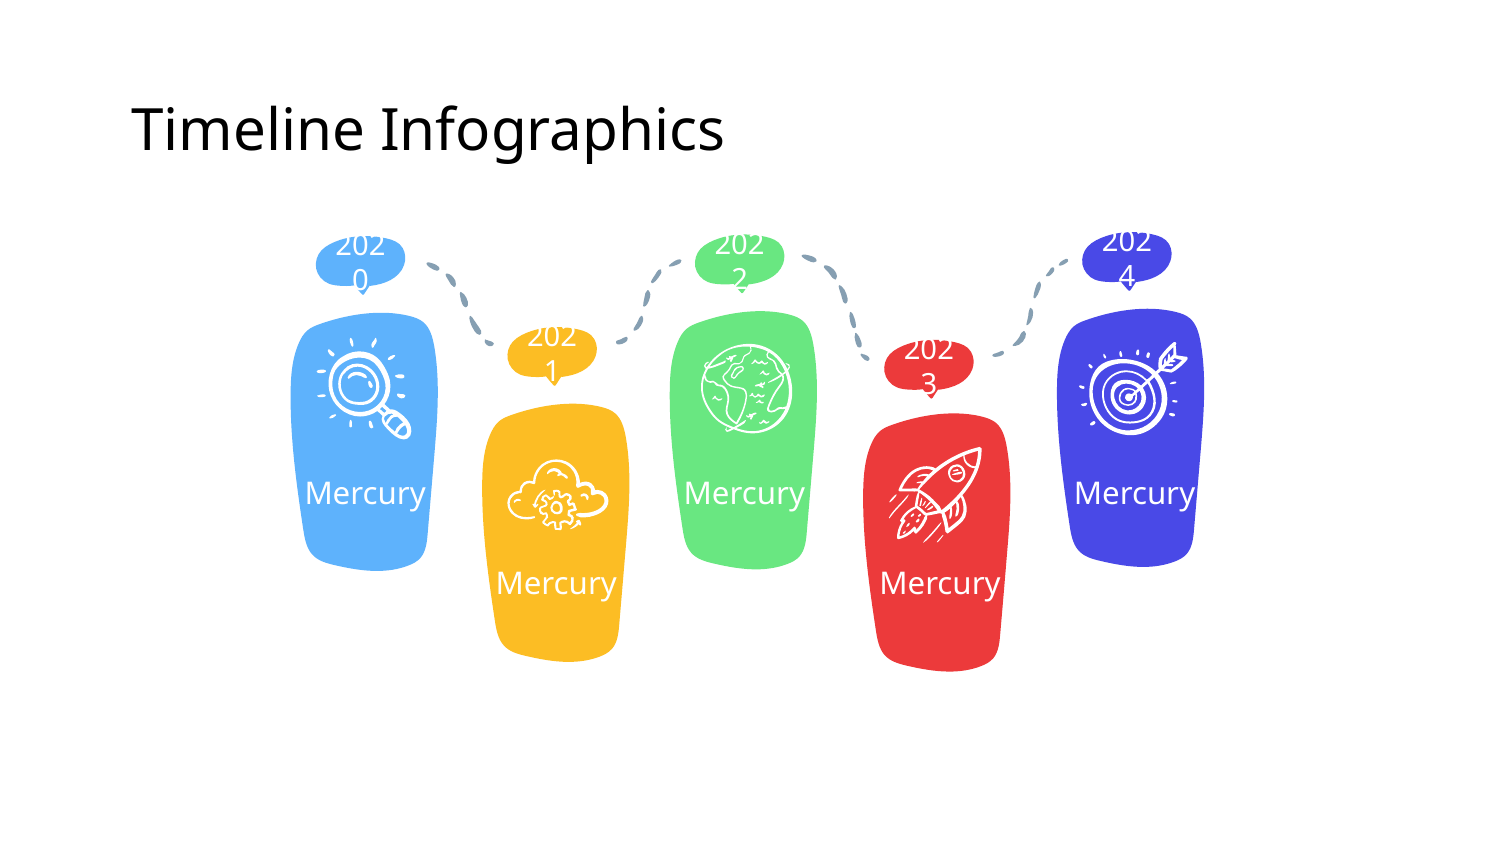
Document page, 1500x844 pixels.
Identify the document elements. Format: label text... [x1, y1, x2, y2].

title Timeline Infographics [116, 88, 1384, 167]
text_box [991, 258, 1040, 358]
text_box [457, 262, 495, 347]
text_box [1045, 231, 1224, 568]
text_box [276, 235, 454, 572]
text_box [615, 259, 650, 327]
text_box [837, 254, 870, 361]
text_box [851, 339, 1029, 672]
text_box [655, 234, 834, 570]
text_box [467, 326, 646, 663]
